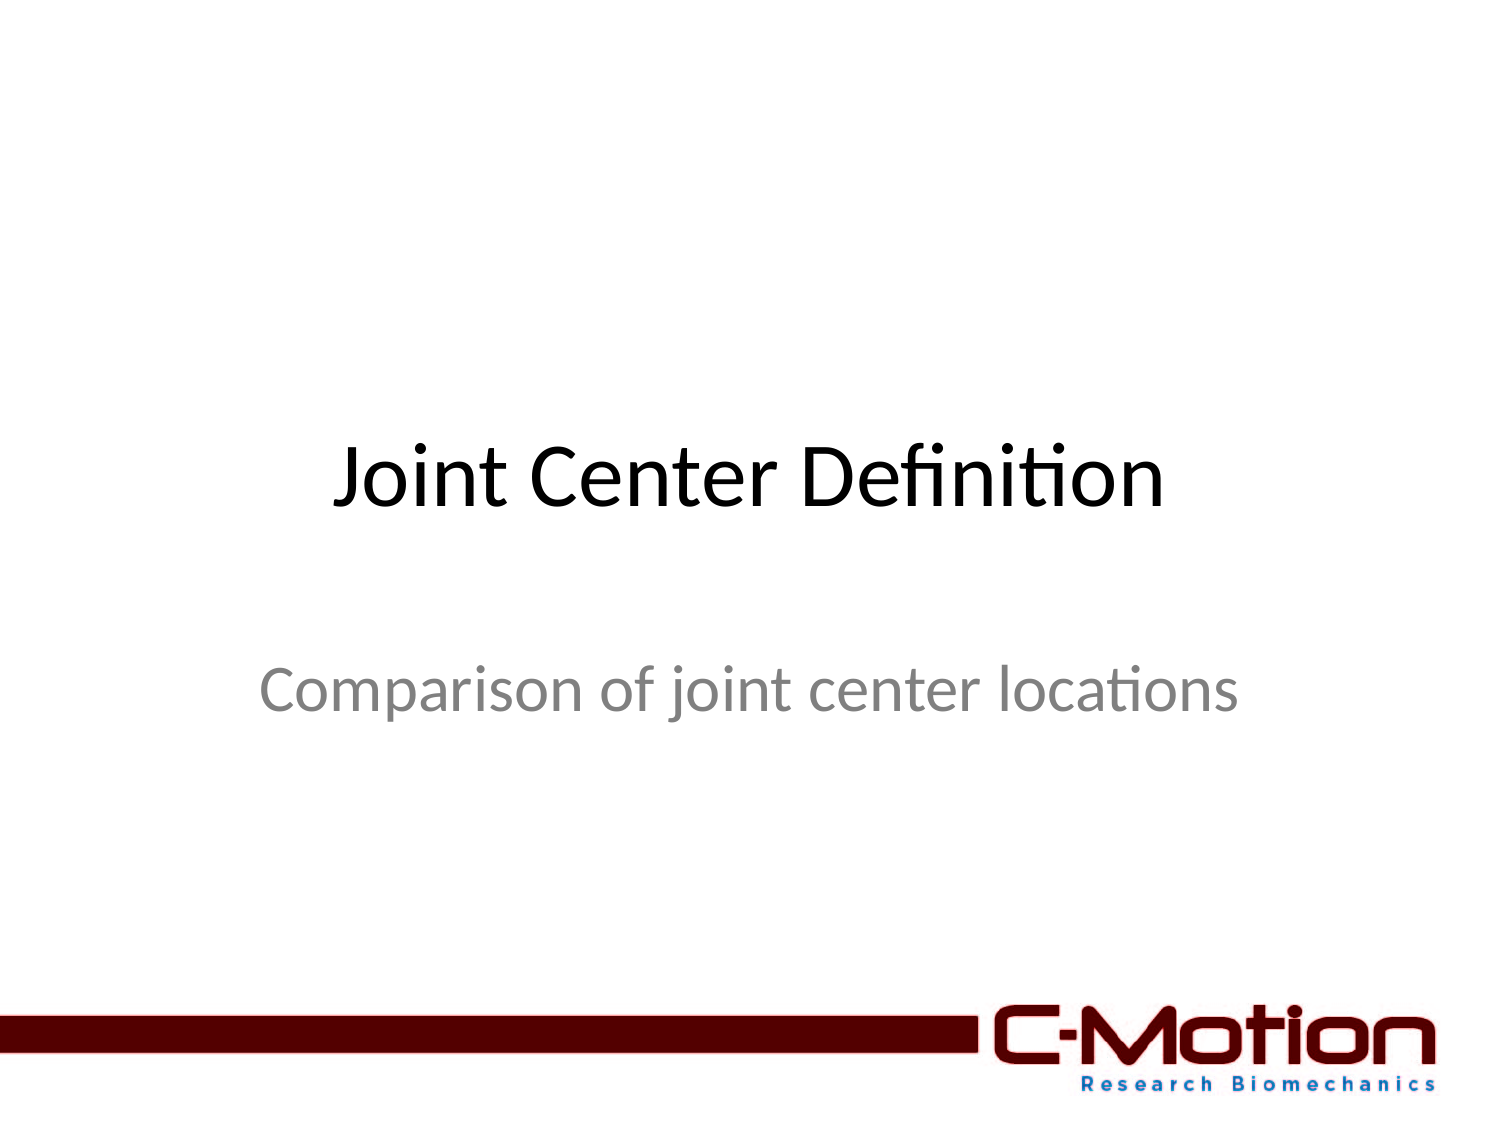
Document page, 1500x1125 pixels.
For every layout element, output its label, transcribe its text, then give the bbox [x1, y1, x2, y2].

picture [0, 987, 1500, 1096]
subtitle Comparison of joint center locations [225, 637, 1275, 925]
title Joint Center Definition [112, 349, 1388, 591]
